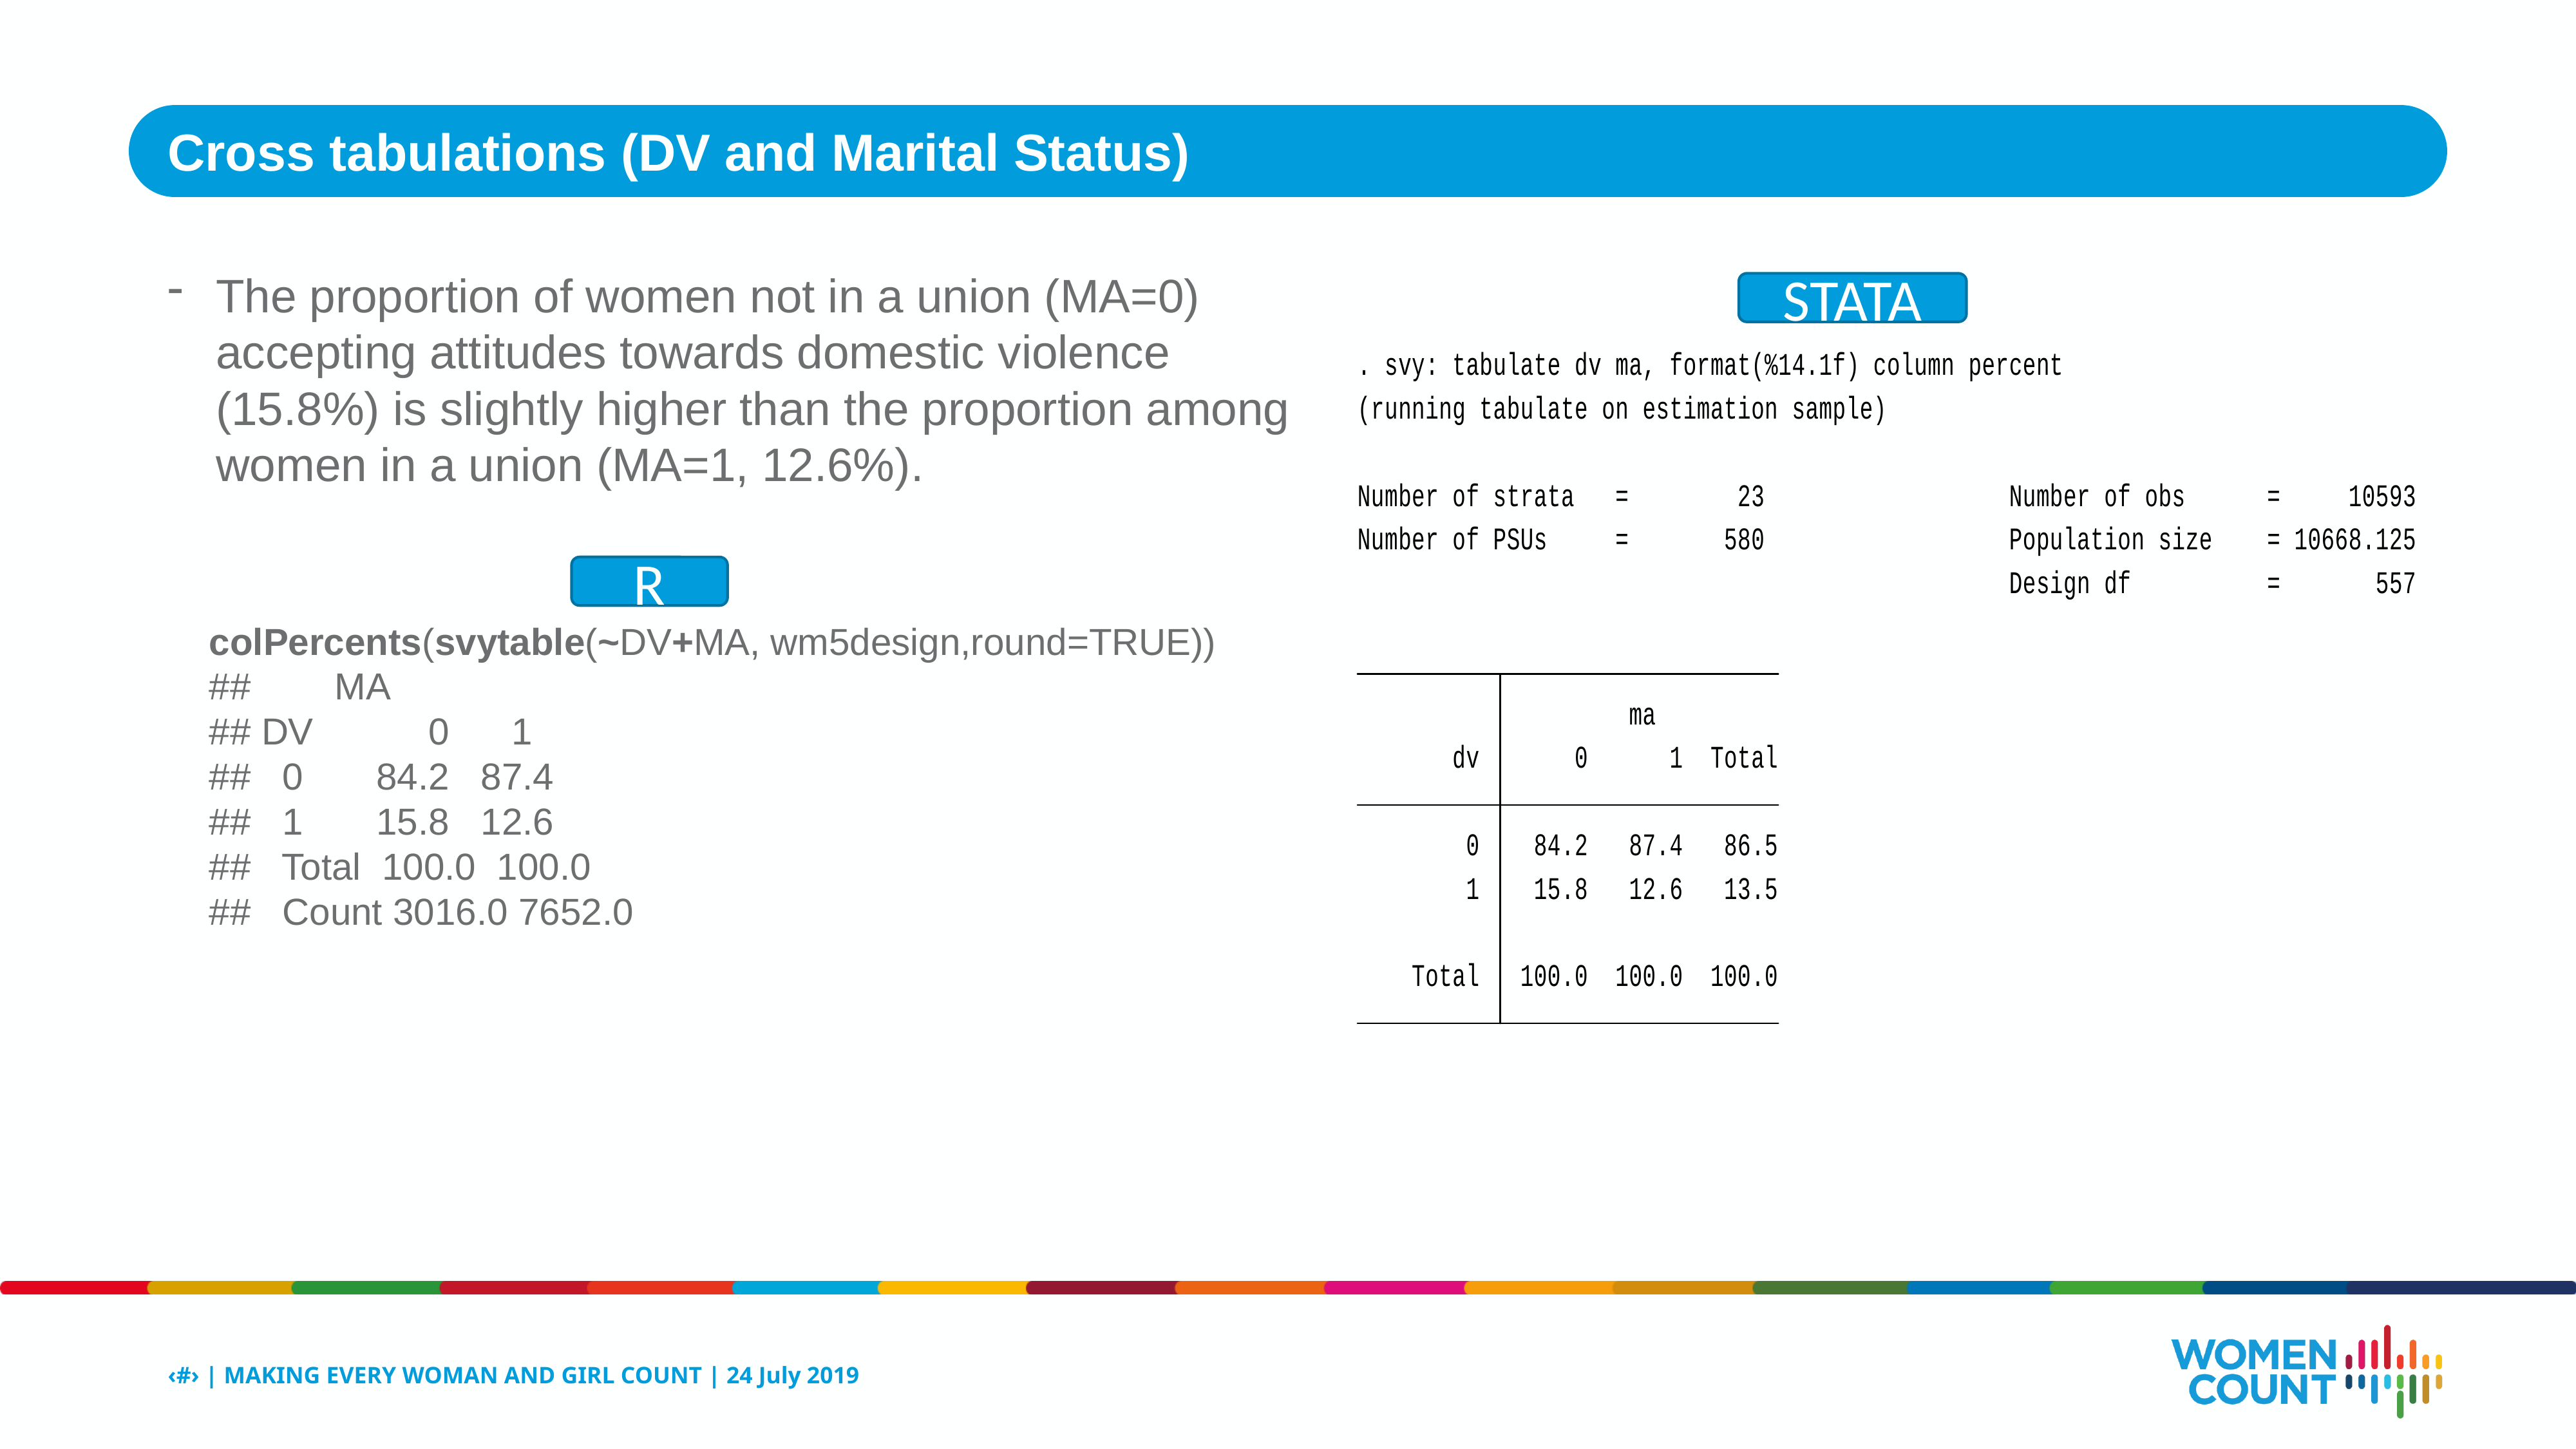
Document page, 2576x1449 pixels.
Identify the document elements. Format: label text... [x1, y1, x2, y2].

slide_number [167, 1360, 1542, 1388]
text_box R [570, 555, 729, 607]
list Cross tabulations (DV and Marital Status) [167, 119, 2411, 182]
list The proportion of women not in a union (MA=0) accepting attitudes towards domestic violence (15.8%) is slightly higher than the proportion among women in a union (MA=1, 12.6%). [167, 265, 1336, 551]
text_box colPercents(svytable(~DV+MA, wm5design,round=TRUE)) ## MA ## DV 0 1 ## 0 84.2 87.4 ## 1 15.8 12.6 ## Total 100.0 100.0 ## Count 3016.0 7652.0 [209, 617, 1347, 990]
picture [1352, 348, 2576, 1048]
text_box STATA [1737, 272, 1968, 323]
